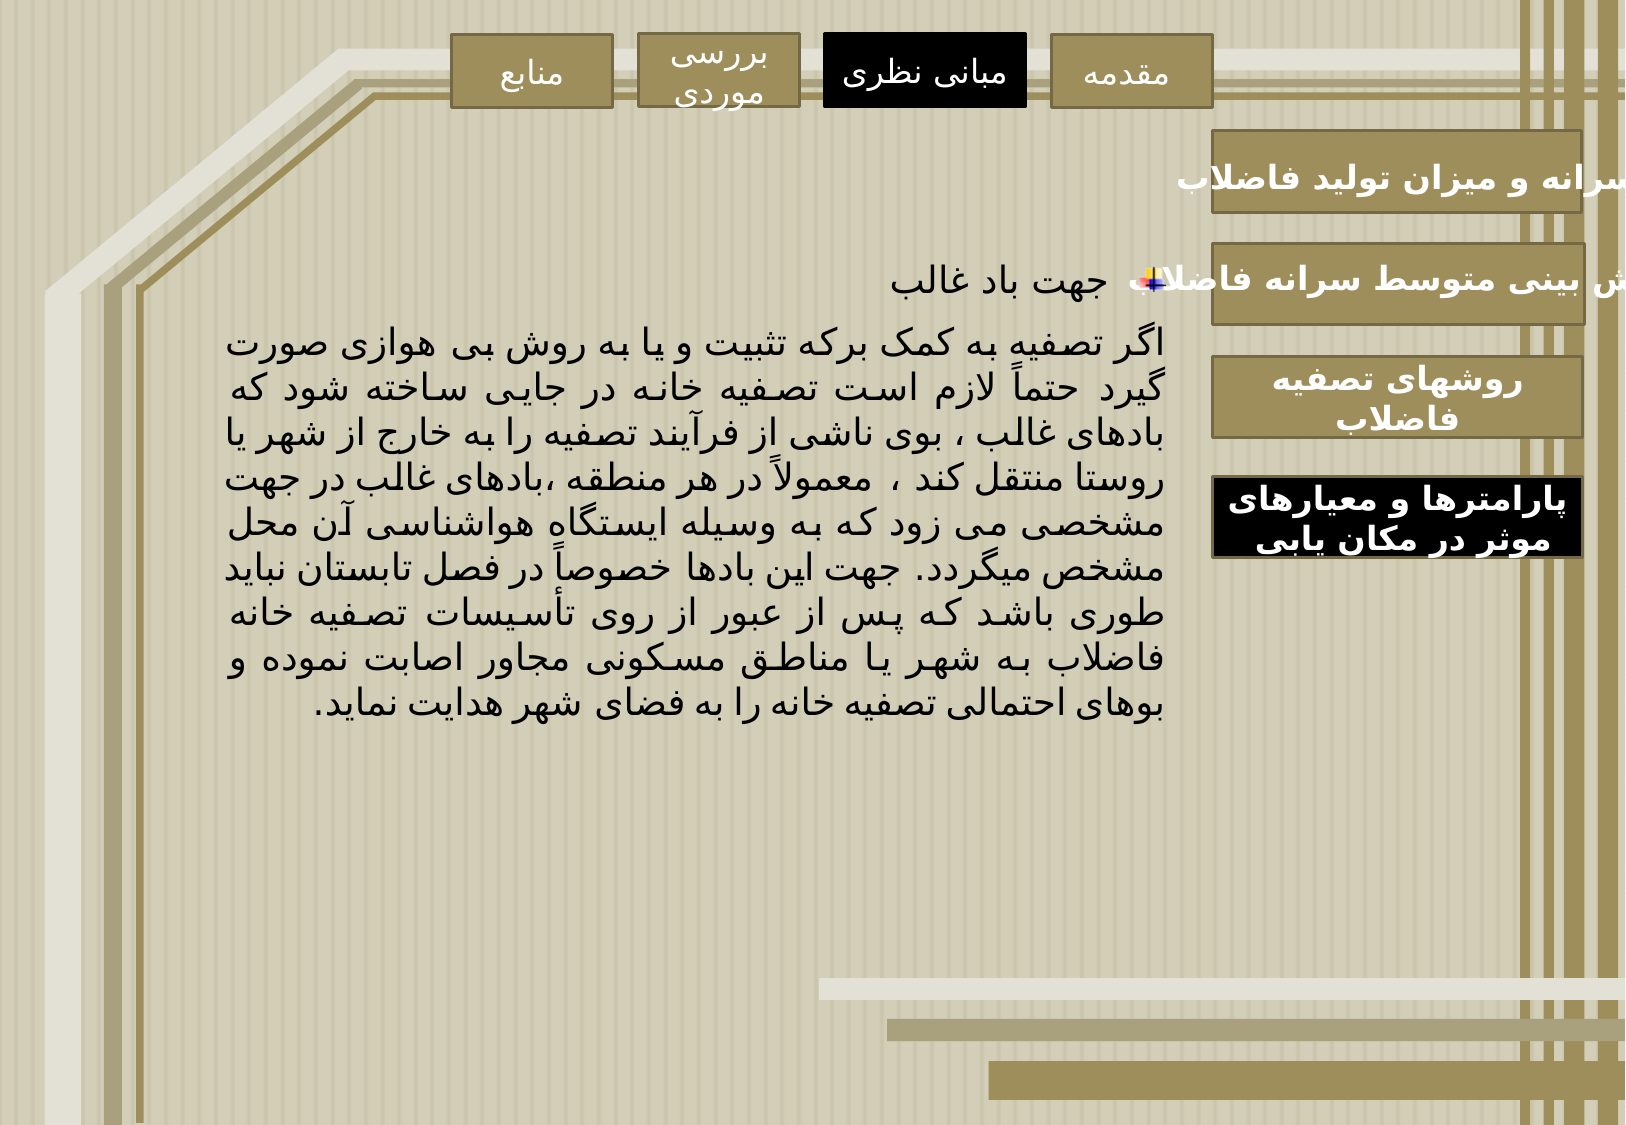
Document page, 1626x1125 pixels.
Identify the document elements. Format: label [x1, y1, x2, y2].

text_box [8, 0, 1625, 1125]
